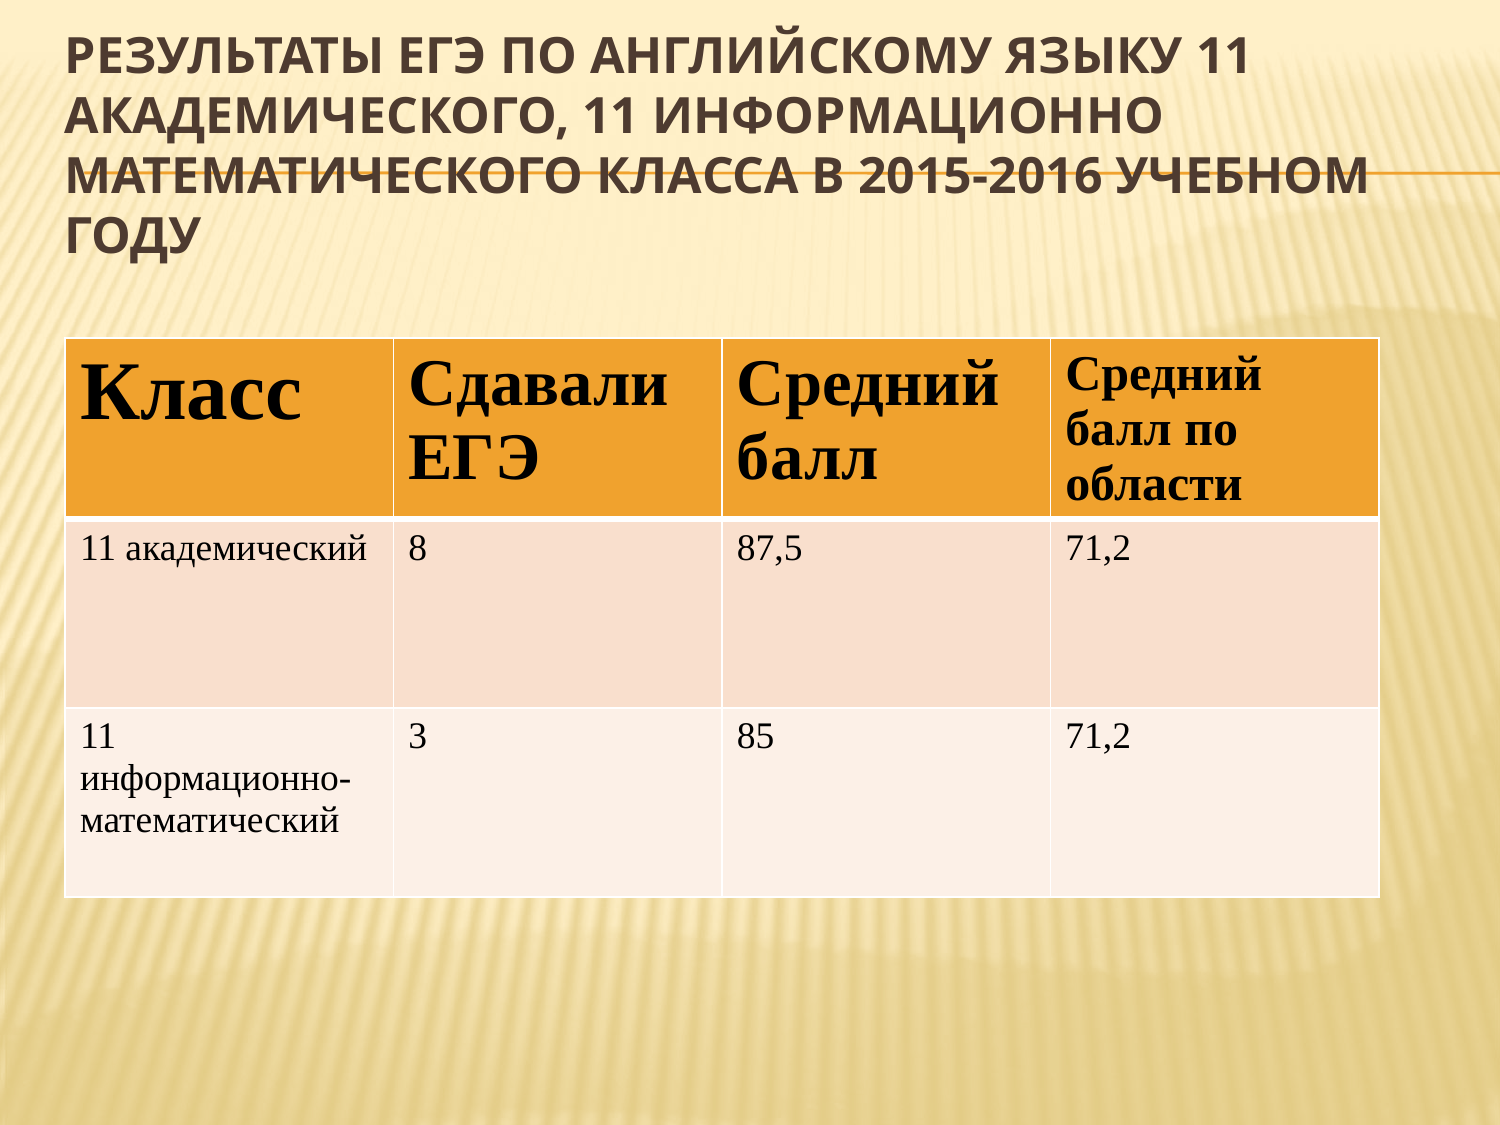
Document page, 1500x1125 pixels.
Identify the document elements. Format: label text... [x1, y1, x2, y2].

table_header Сдавали ЕГЭ [394, 339, 721, 516]
table_cell 85 [723, 709, 1050, 896]
table_header Класс [66, 339, 393, 516]
table_cell 87,5 [723, 522, 1050, 707]
table_cell 71,2 [1051, 709, 1378, 896]
table_header Средний балл [723, 339, 1050, 516]
table_header Средний балл по области [1051, 339, 1378, 516]
title Результаты егэ по английскому языку 11 академического, 11 информационно математического класса в 2015-2016 учебном году [50, 75, 1475, 213]
table_cell 11 информационно-математический [66, 709, 393, 896]
table_cell 3 [394, 709, 721, 896]
table_cell 71,2 [1051, 522, 1378, 707]
table_cell 8 [394, 522, 721, 707]
table_cell 11 академический [66, 522, 393, 707]
